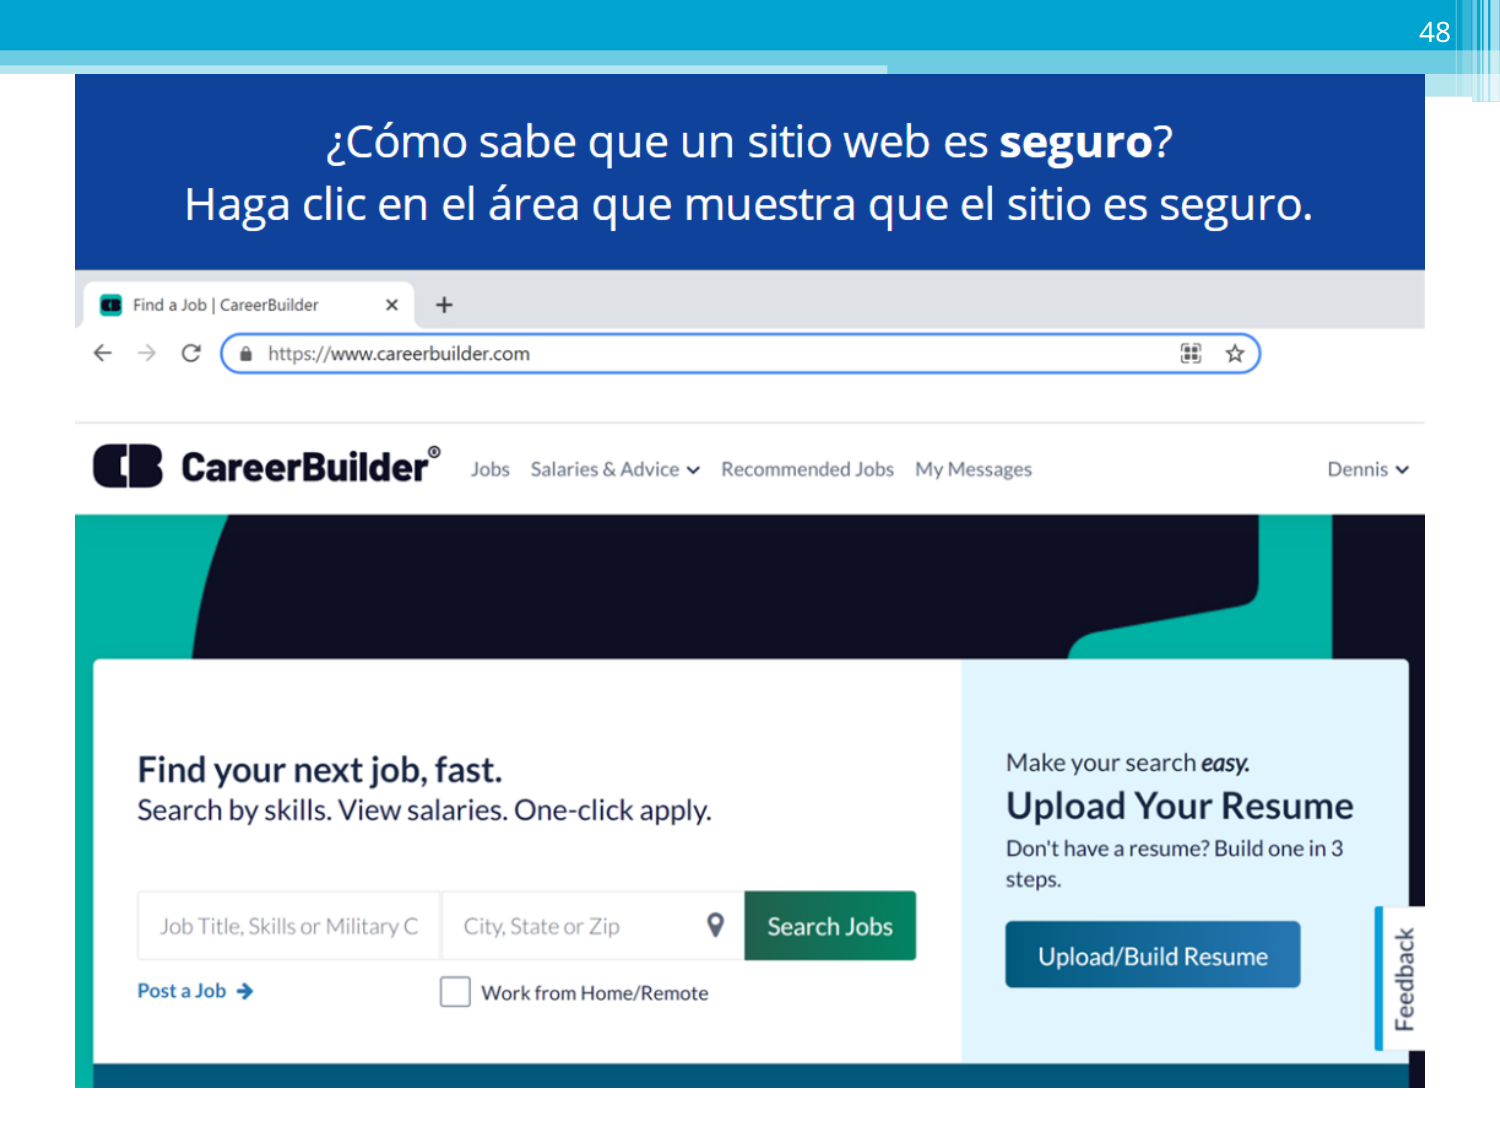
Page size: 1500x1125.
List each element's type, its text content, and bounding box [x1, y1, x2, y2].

picture [74, 74, 1425, 1088]
slide_number 48 [1340, 0, 1466, 61]
